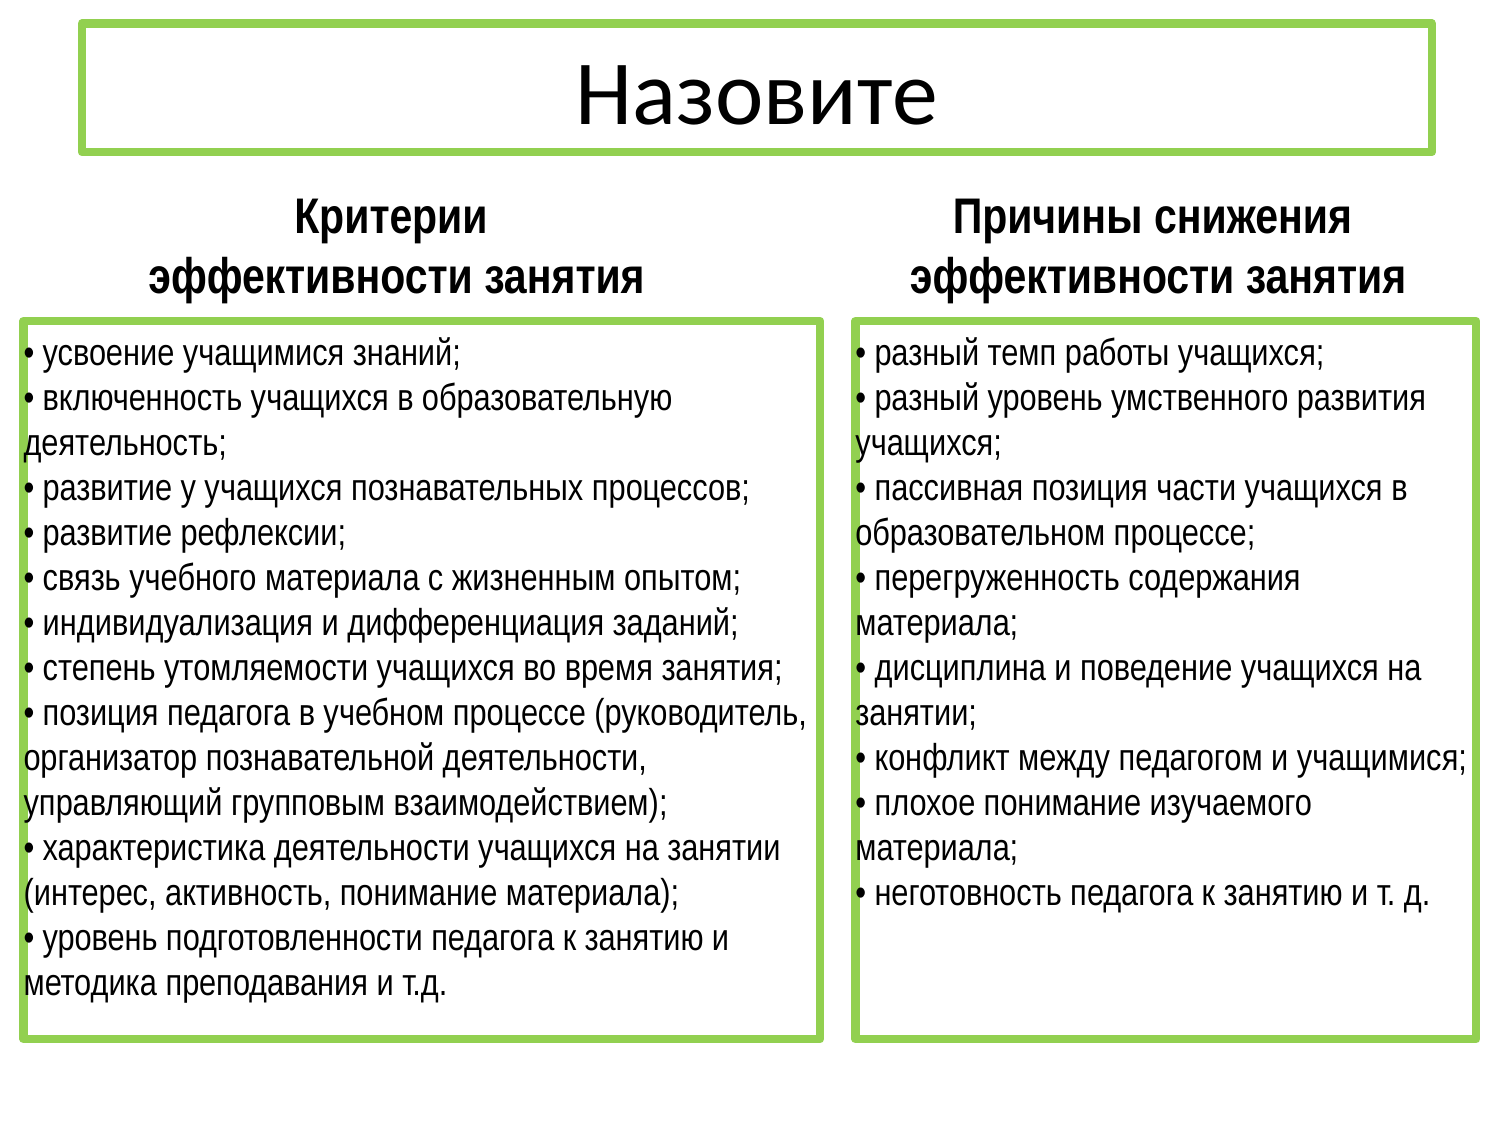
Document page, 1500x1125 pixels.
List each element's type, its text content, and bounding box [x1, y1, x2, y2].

text_box • разный темп работы учащихся; • разный уровень умственного развития учащихся; • пассивная позиция части учащихся в образовательном процессе; • перегруженность содержания материала; • дисциплина и поведение учащихся на занятии; • конфликт между педагогом и учащимися; • плохое понимание изучаемого материала; • неготовность педагога к занятию и т. д. [855, 321, 1477, 1040]
text_box Причины снижения эффективности занятия [917, 175, 1400, 311]
text_box Назовите [82, 23, 1432, 153]
text_box Критерии эффективности занятия [155, 175, 639, 311]
text_box • усвоение учащимися знаний; • включенность учащихся в образовательную деятельность; • развитие у учащихся познавательных процессов; • развитие рефлексии; • связь учебного материала с жизненным опытом; • индивидуализация и дифференциация заданий; • степень утомляемости учащихся во время занятия; • позиция педагога в учебном процессе (руководитель, организатор познавательной деятельности, управляющий групповым взаимодействием); • характеристика деятельности учащихся на занятии (интерес, активность, понимание материала); • уровень подготовленности педагога к занятию и методика преподавания и т.д. [23, 321, 821, 1040]
